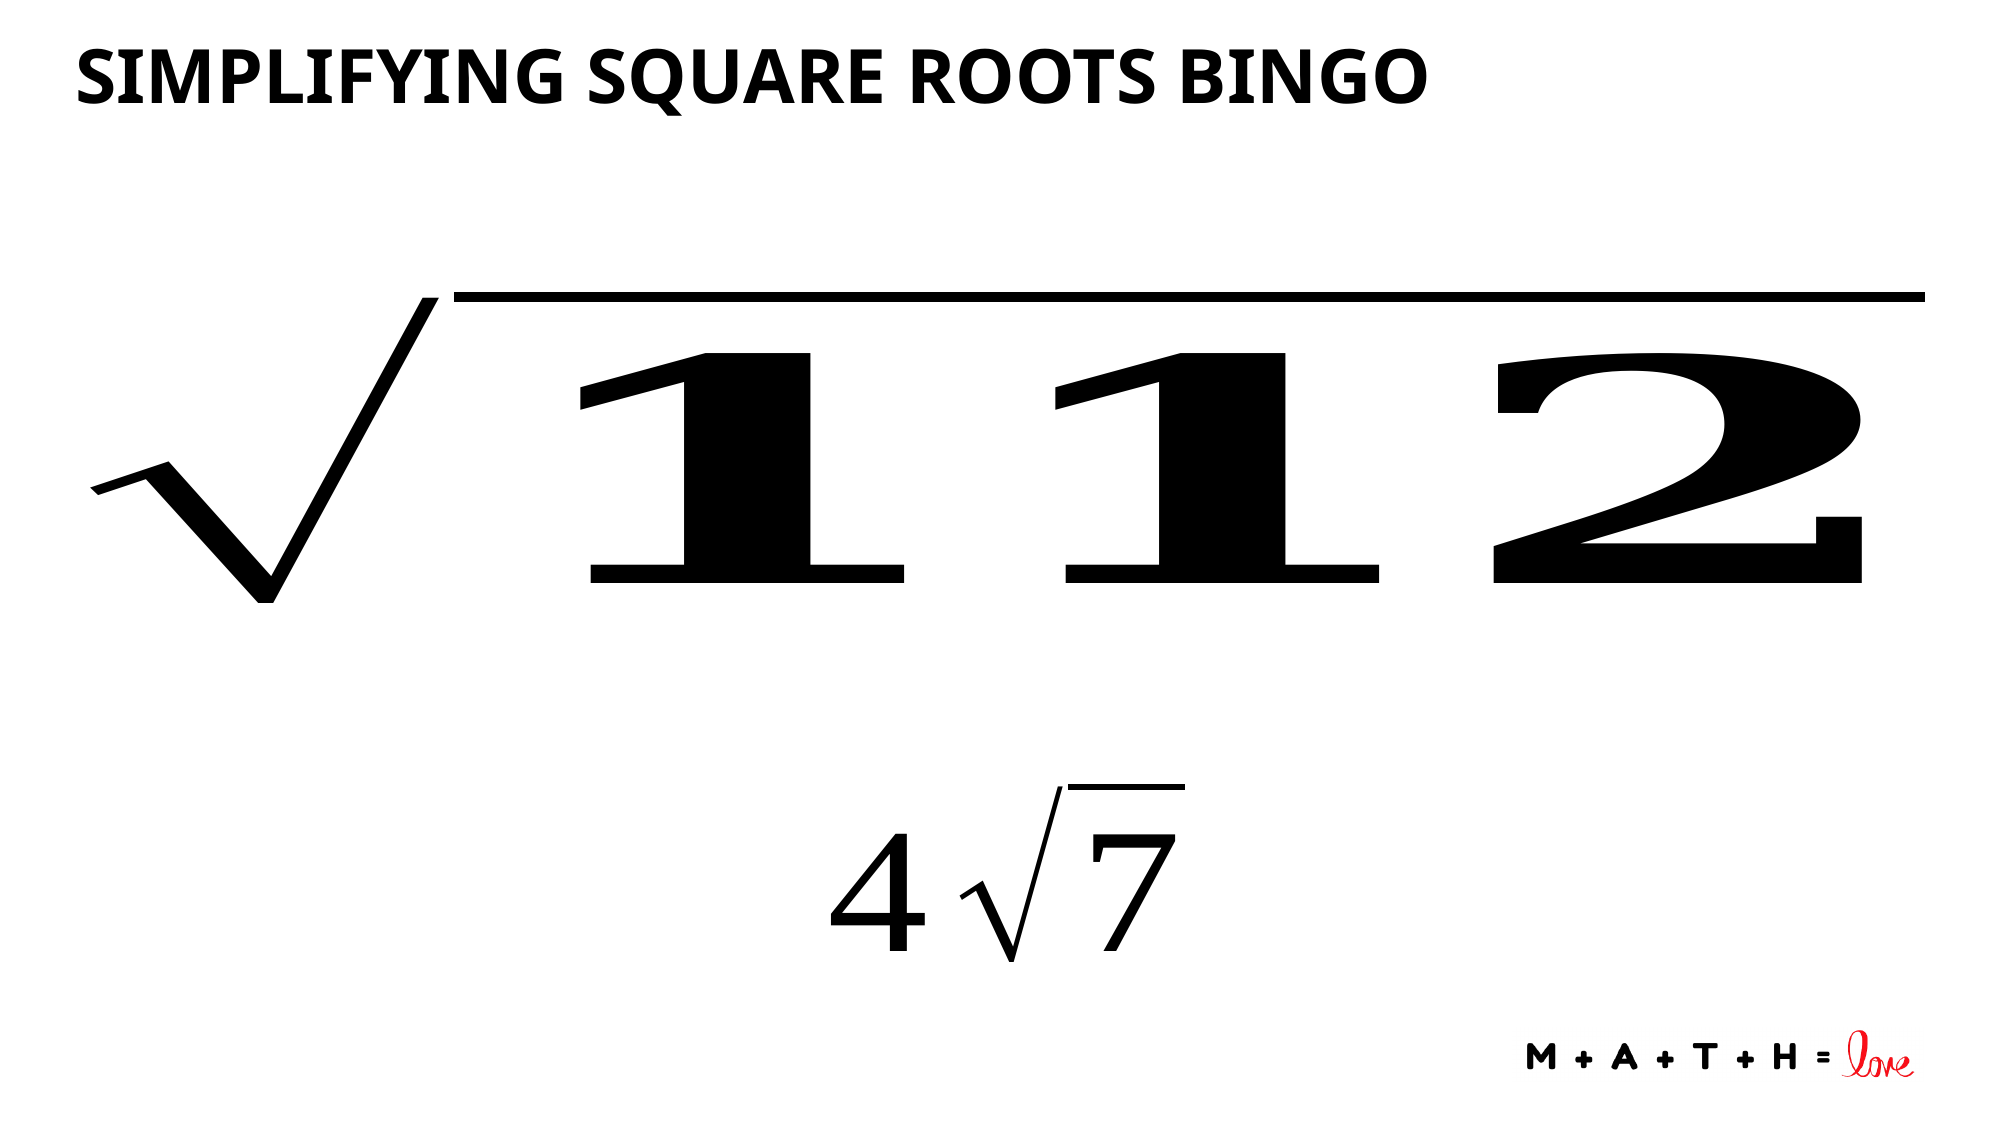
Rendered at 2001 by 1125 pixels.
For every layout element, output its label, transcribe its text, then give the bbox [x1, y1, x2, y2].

text_box SIMPLIFYING SQUARE ROOTS BINGO [60, 20, 1448, 126]
picture [1511, 1026, 1925, 1082]
